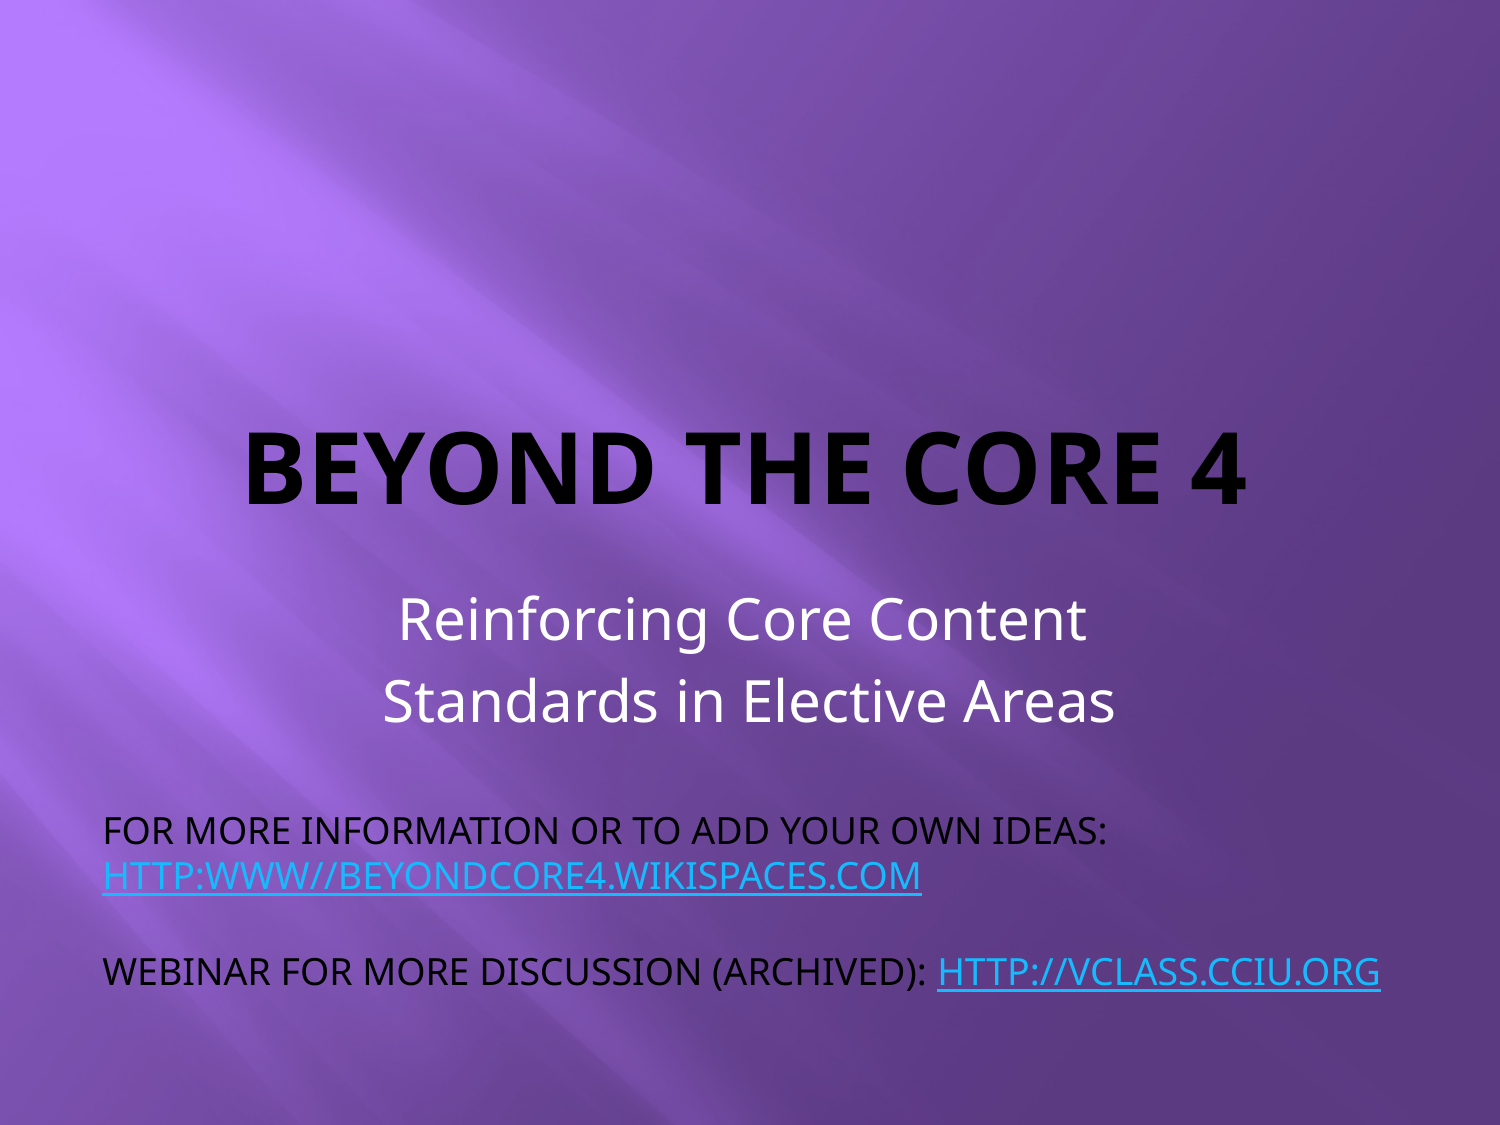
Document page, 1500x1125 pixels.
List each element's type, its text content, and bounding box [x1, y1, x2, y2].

text_box For more information or to add your own ideas: http:www//beyondcore4.wikispaces.com webinar for more discussion (ARCHIVED): http://vclass.cciu.org [87, 799, 1425, 1007]
title Beyond The Core 4 [69, 224, 1420, 525]
subtitle Reinforcing Core Content Standards in Elective Areas [225, 575, 1275, 799]
